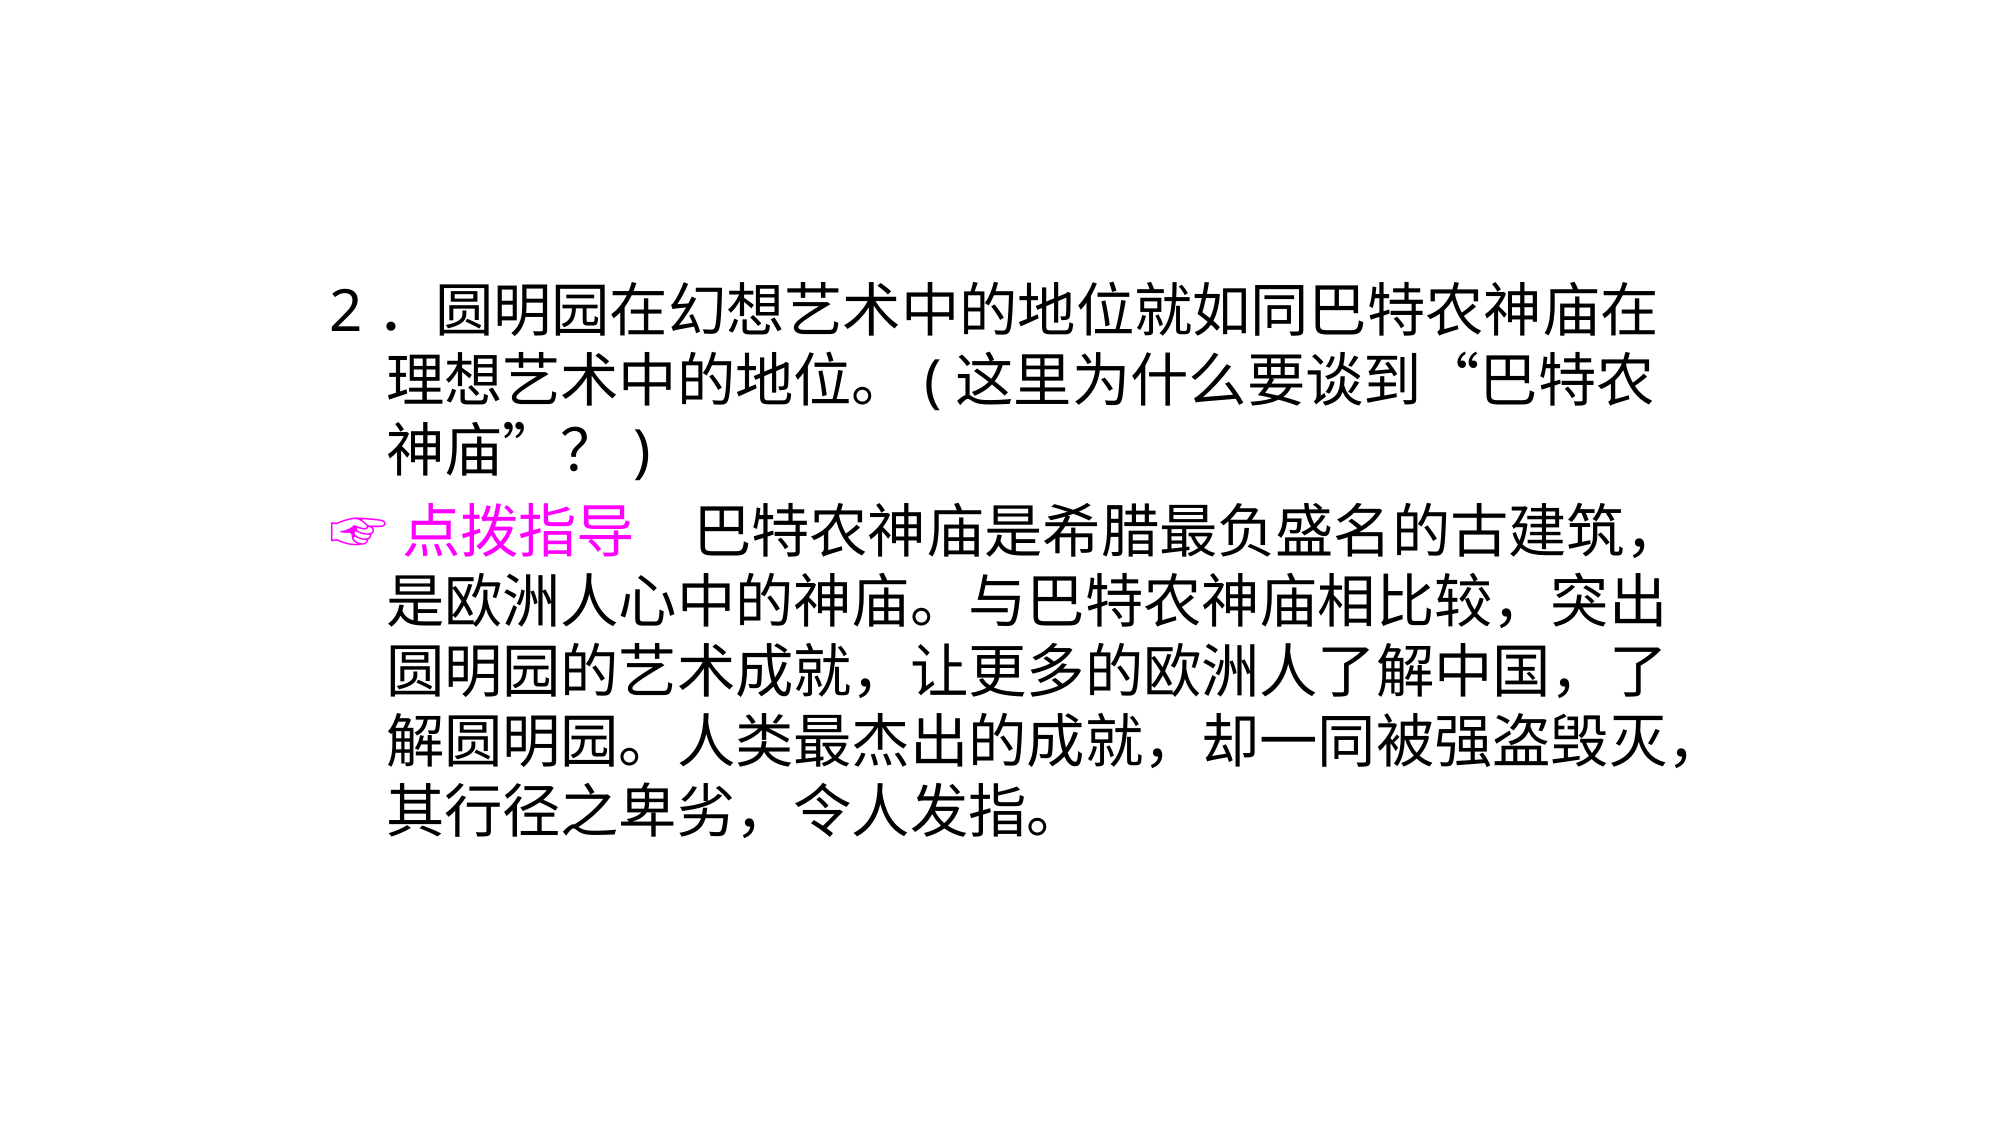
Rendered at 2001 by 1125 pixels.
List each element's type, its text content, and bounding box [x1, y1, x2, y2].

list 2．圆明园在幻想艺术中的地位就如同巴特农神庙在理想艺术中的地位。(这里为什么要谈到“巴特农神庙”？) ☞点拨指导 巴特农神庙是希腊最负盛名的古建筑，是欧洲人心中的神庙。与巴特农神庙相比较，突出圆明园的艺术成就，让更多的欧洲人了解中国，了解圆明园。人类最杰出的成就，却一同被强盗毁灭，其行径之卑劣，令人发指。 [314, 101, 1706, 934]
